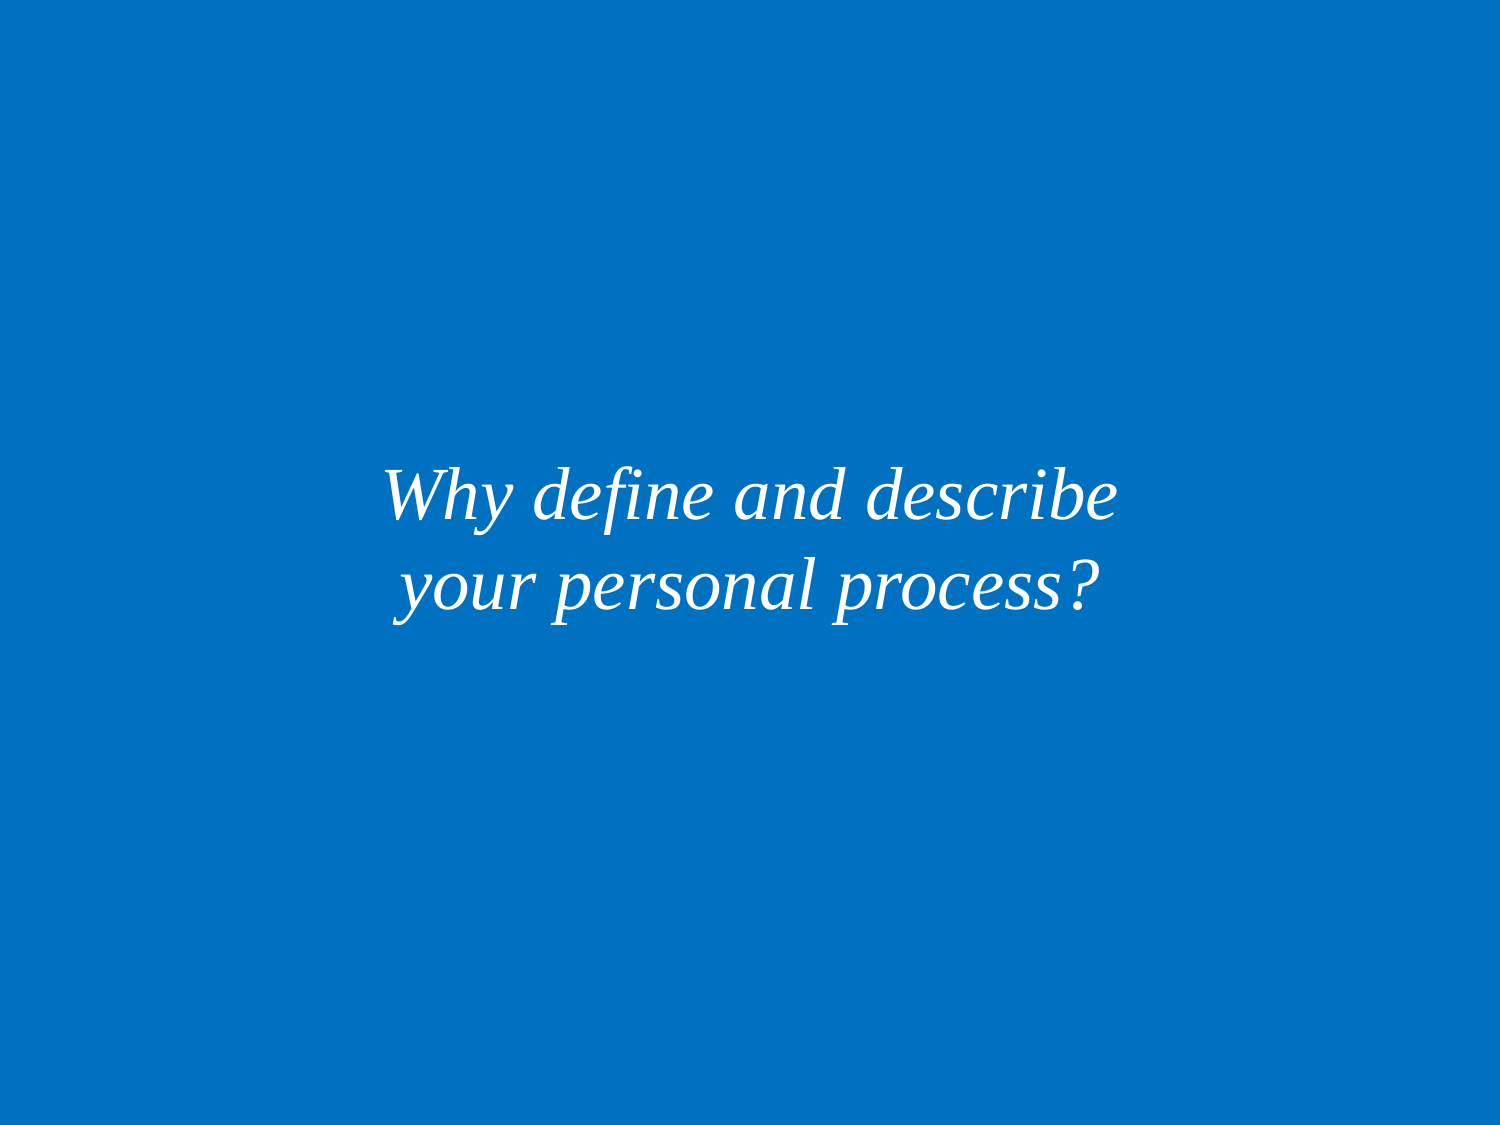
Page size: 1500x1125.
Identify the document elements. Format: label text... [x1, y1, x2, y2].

text_box Why define and describe your personal process? [0, 437, 1500, 633]
